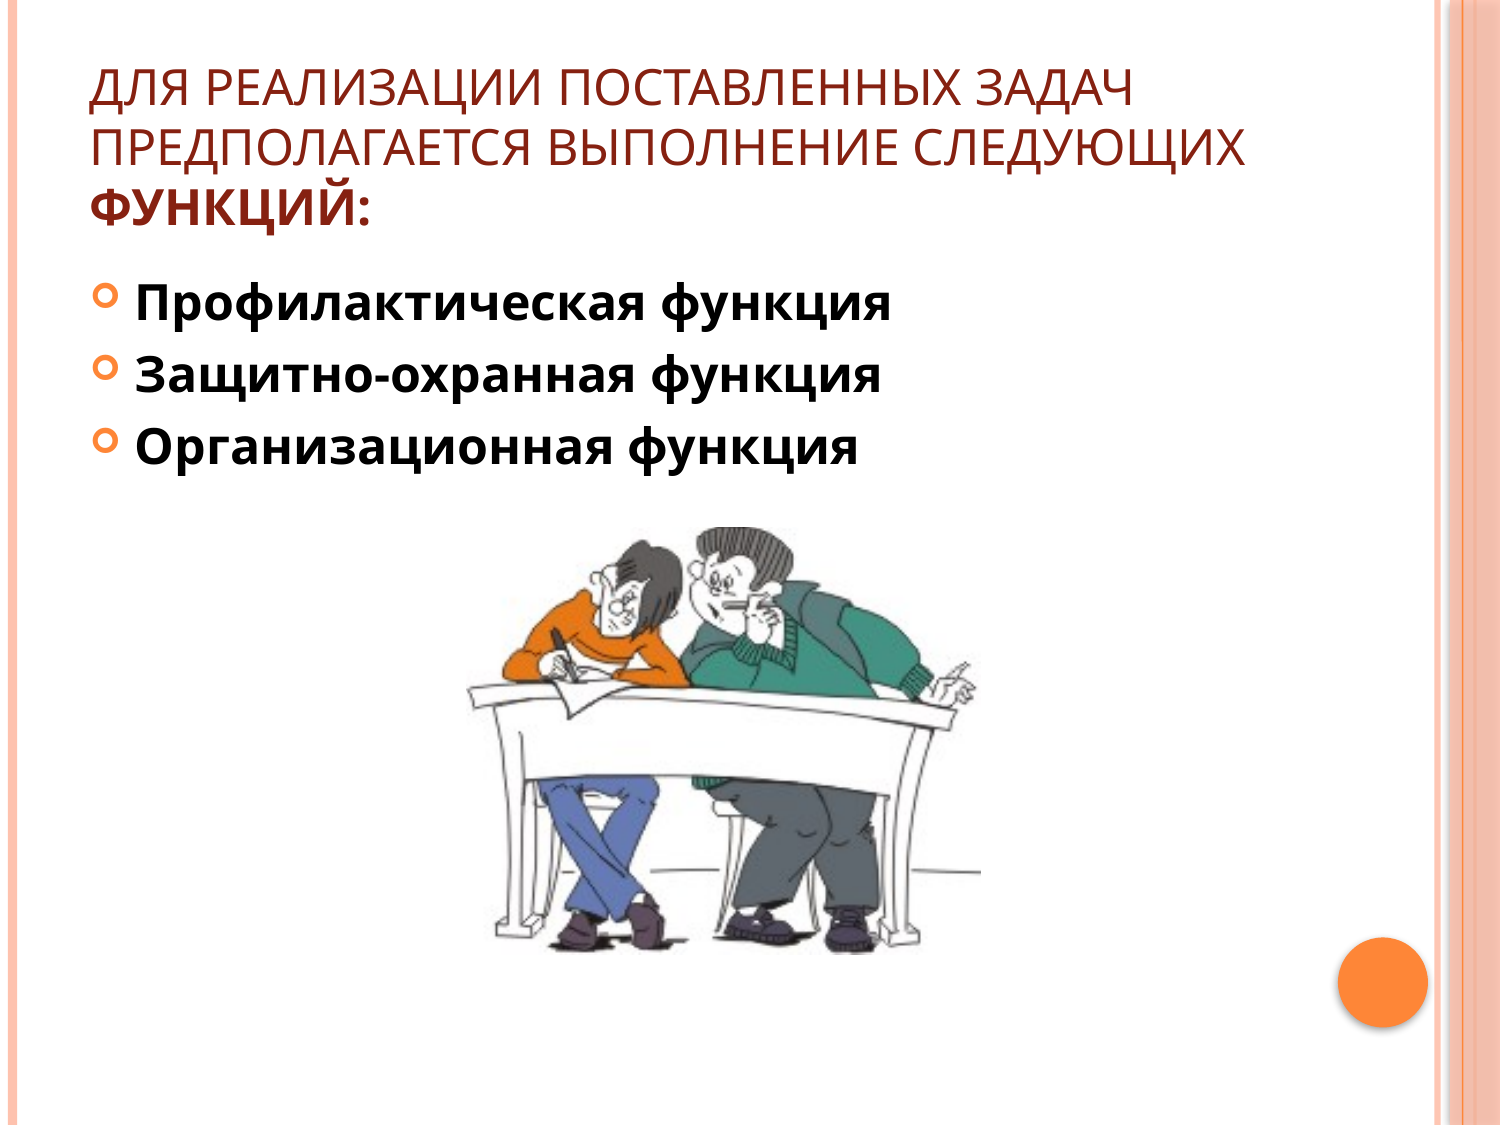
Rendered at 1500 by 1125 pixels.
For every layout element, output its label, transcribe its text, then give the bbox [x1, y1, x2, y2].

list Профилактическая функция Защитно-охранная функция Организационная функция [75, 262, 1300, 1062]
title Для реализации поставленных задач предполагается выполнение следующих функций: [75, 45, 1300, 262]
picture [465, 526, 981, 956]
